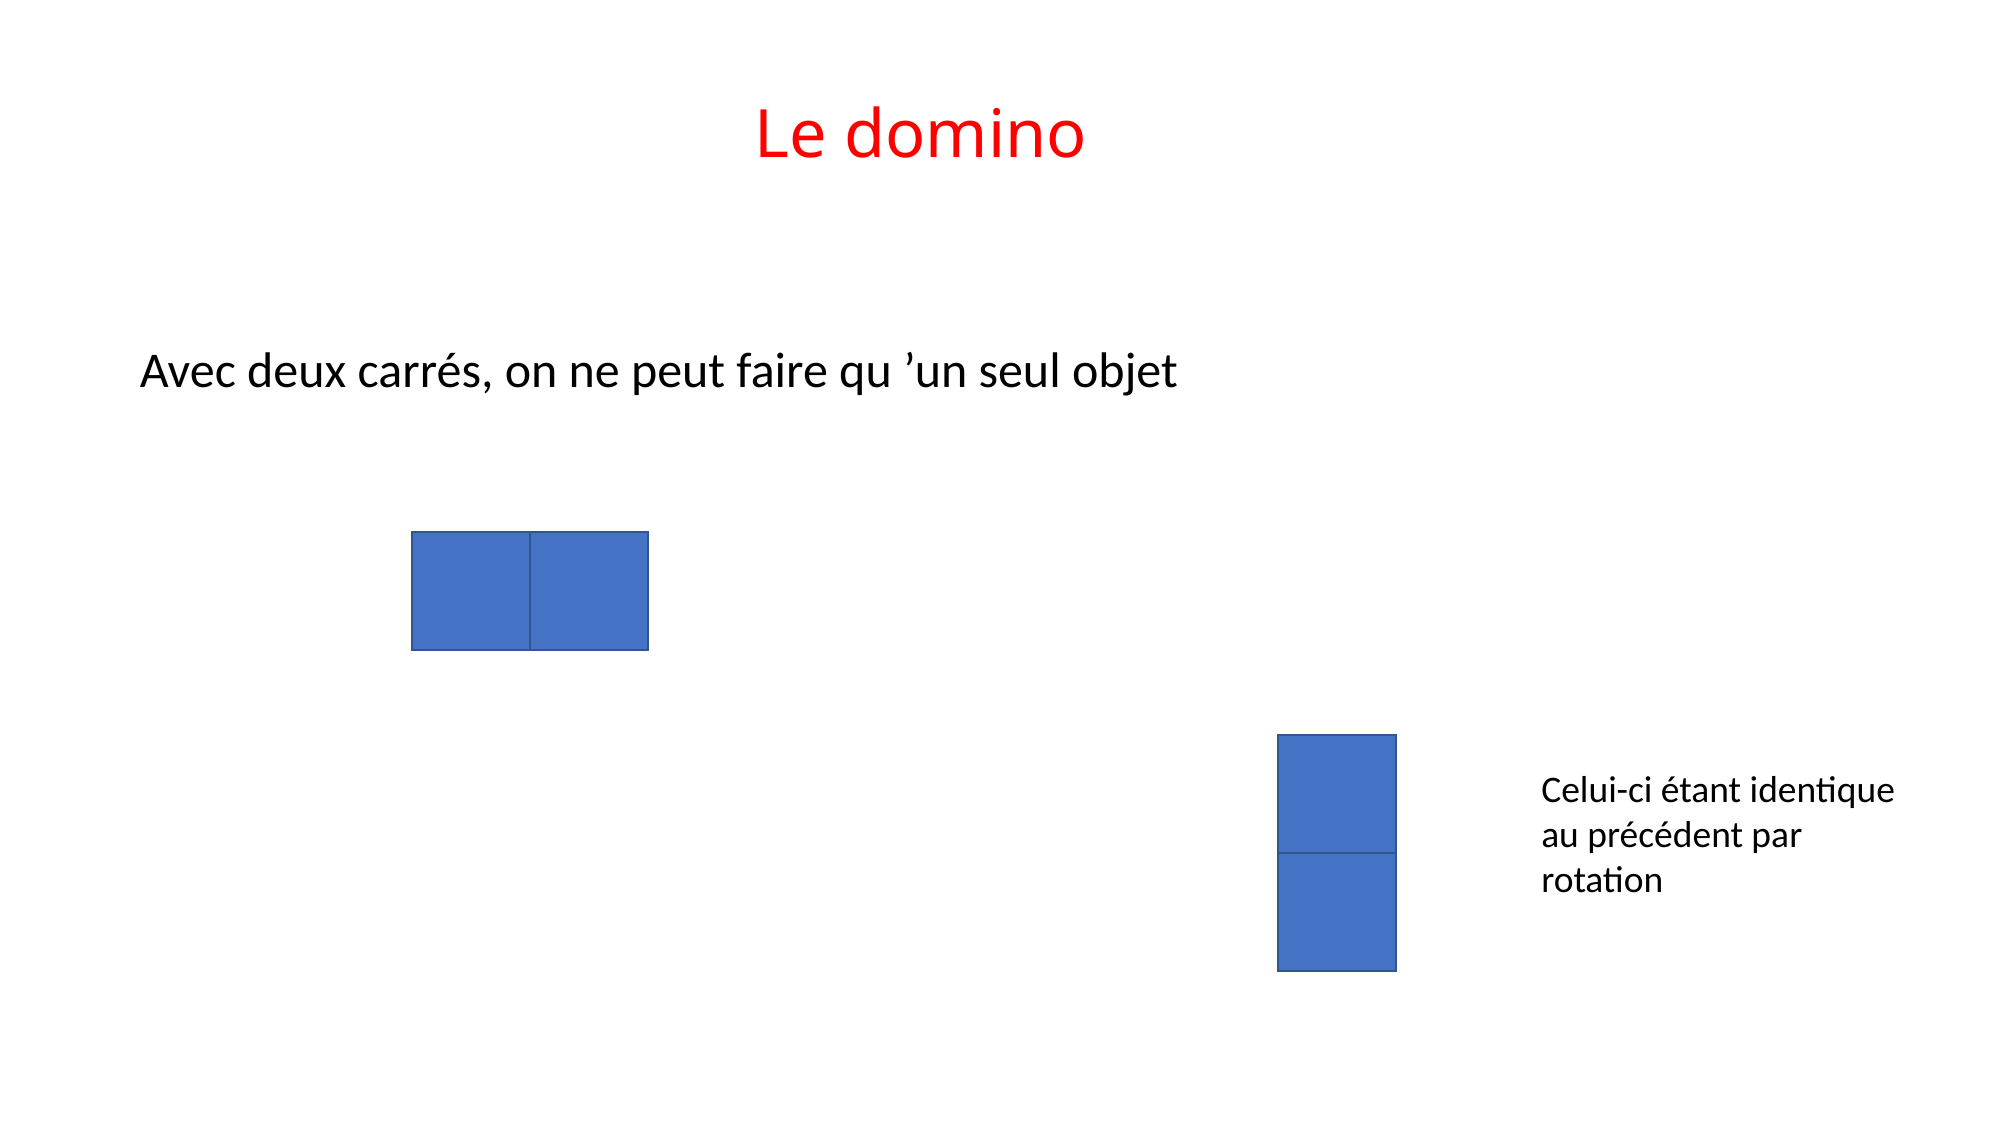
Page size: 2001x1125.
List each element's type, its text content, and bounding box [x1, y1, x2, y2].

text_box [529, 531, 649, 651]
text_box [411, 531, 529, 651]
text_box Le domino [739, 83, 1278, 179]
text_box Avec deux carrés, on ne peut faire qu ’un seul objet [124, 330, 1238, 406]
text_box Celui-ci étant identique au précédent par rotation [1526, 757, 1914, 908]
text_box [1277, 734, 1397, 852]
text_box [1277, 852, 1397, 972]
